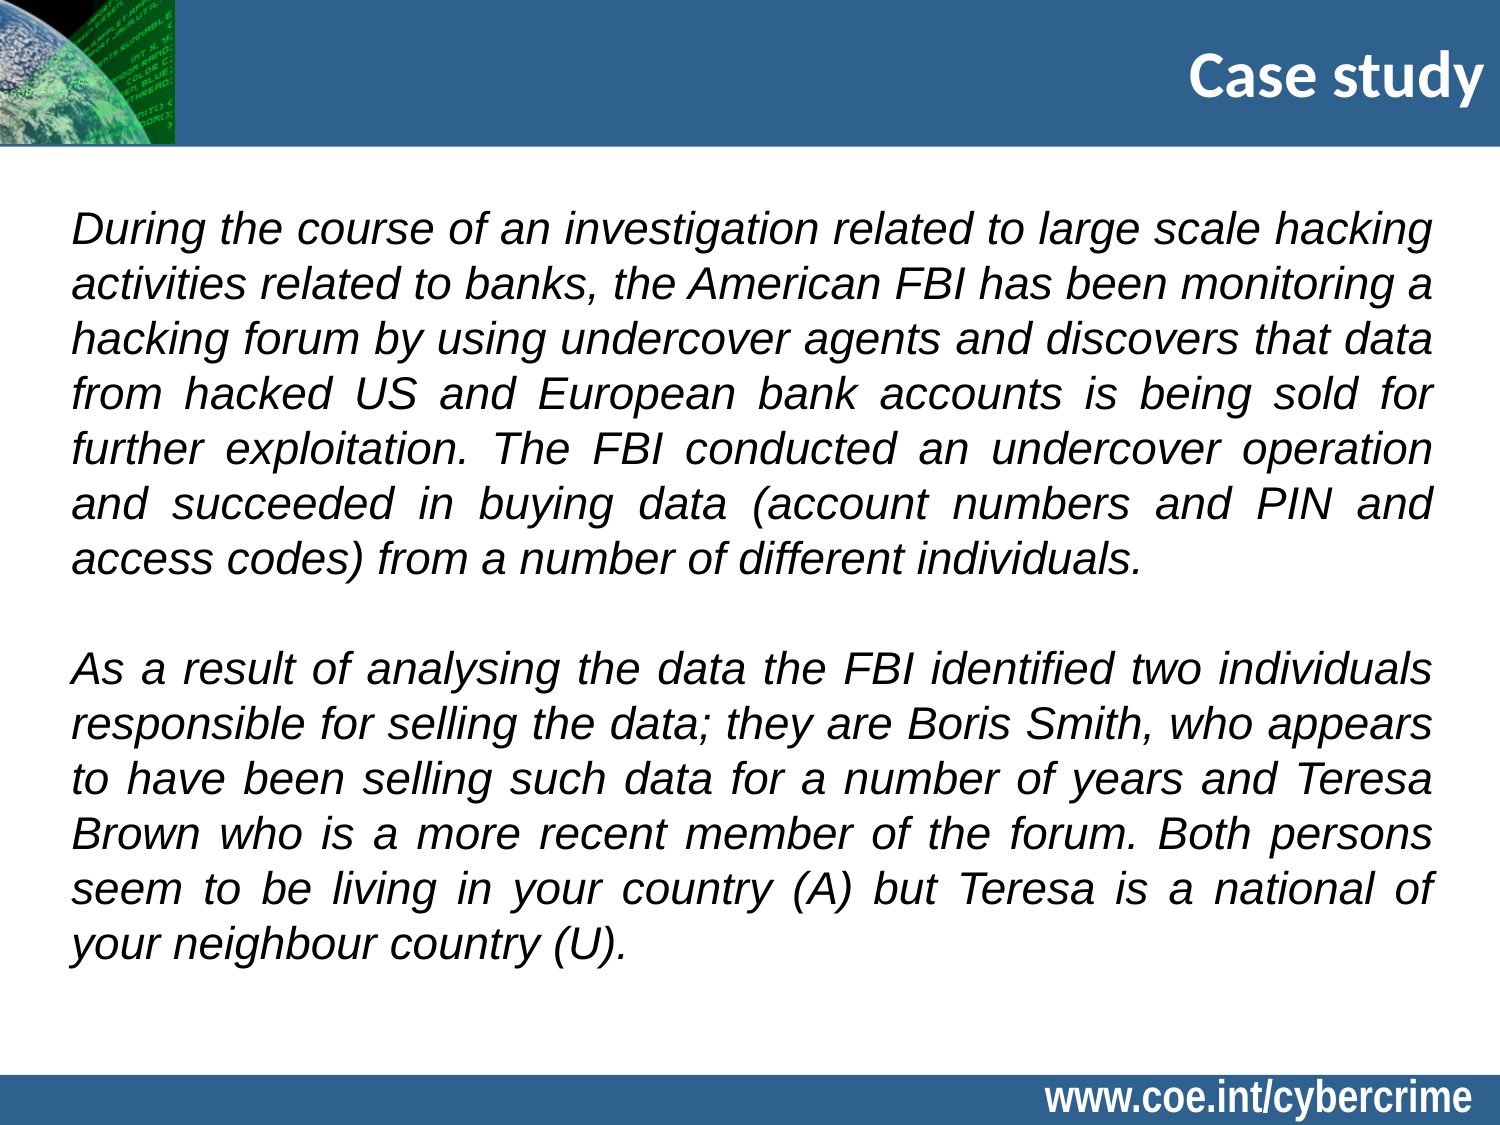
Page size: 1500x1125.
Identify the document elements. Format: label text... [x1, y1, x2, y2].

text_box Case study [177, 0, 1500, 149]
text_box www.coe.int/cybercrime [1030, 1059, 1500, 1125]
text_box [0, 1073, 1030, 1125]
picture [0, 0, 175, 144]
text_box During the course of an investigation related to large scale hacking activities related to banks, the American FBI has been monitoring a hacking forum by using undercover agents and discovers that data from hacked US and European bank accounts is being sold for further exploitation. The FBI conducted an undercover operation and succeeded in buying data (account numbers and PIN and access codes) from a number of different individuals. As a result of analysing the data the FBI identified two individuals responsible for selling the data; they are Boris Smith, who appears to have been selling such data for a number of years and Teresa Brown who is a more recent member of the forum. Both persons seem to be living in your country (A) but Teresa is a national of your neighbour country (U). [56, 191, 1450, 1031]
